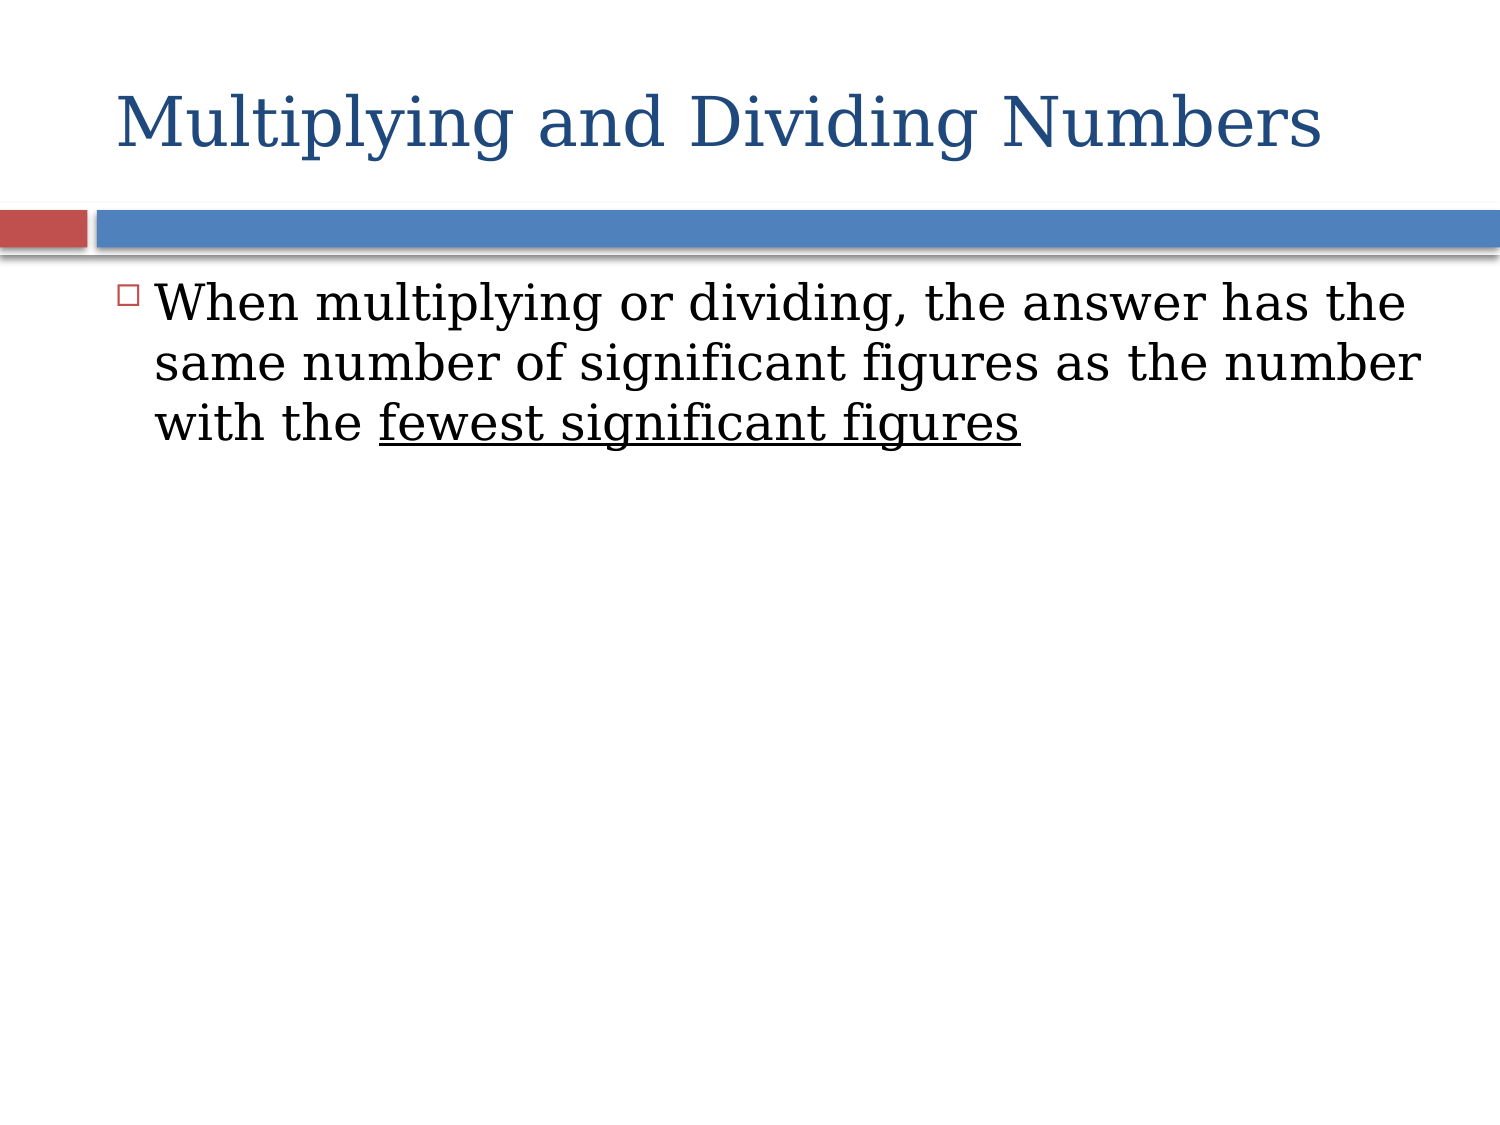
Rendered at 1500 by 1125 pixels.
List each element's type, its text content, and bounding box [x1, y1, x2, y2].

title Multiplying and Dividing Numbers [100, 37, 1438, 200]
list When multiplying or dividing, the answer has the same number of significant figures as the number with the fewest significant figures [100, 262, 1438, 1000]
